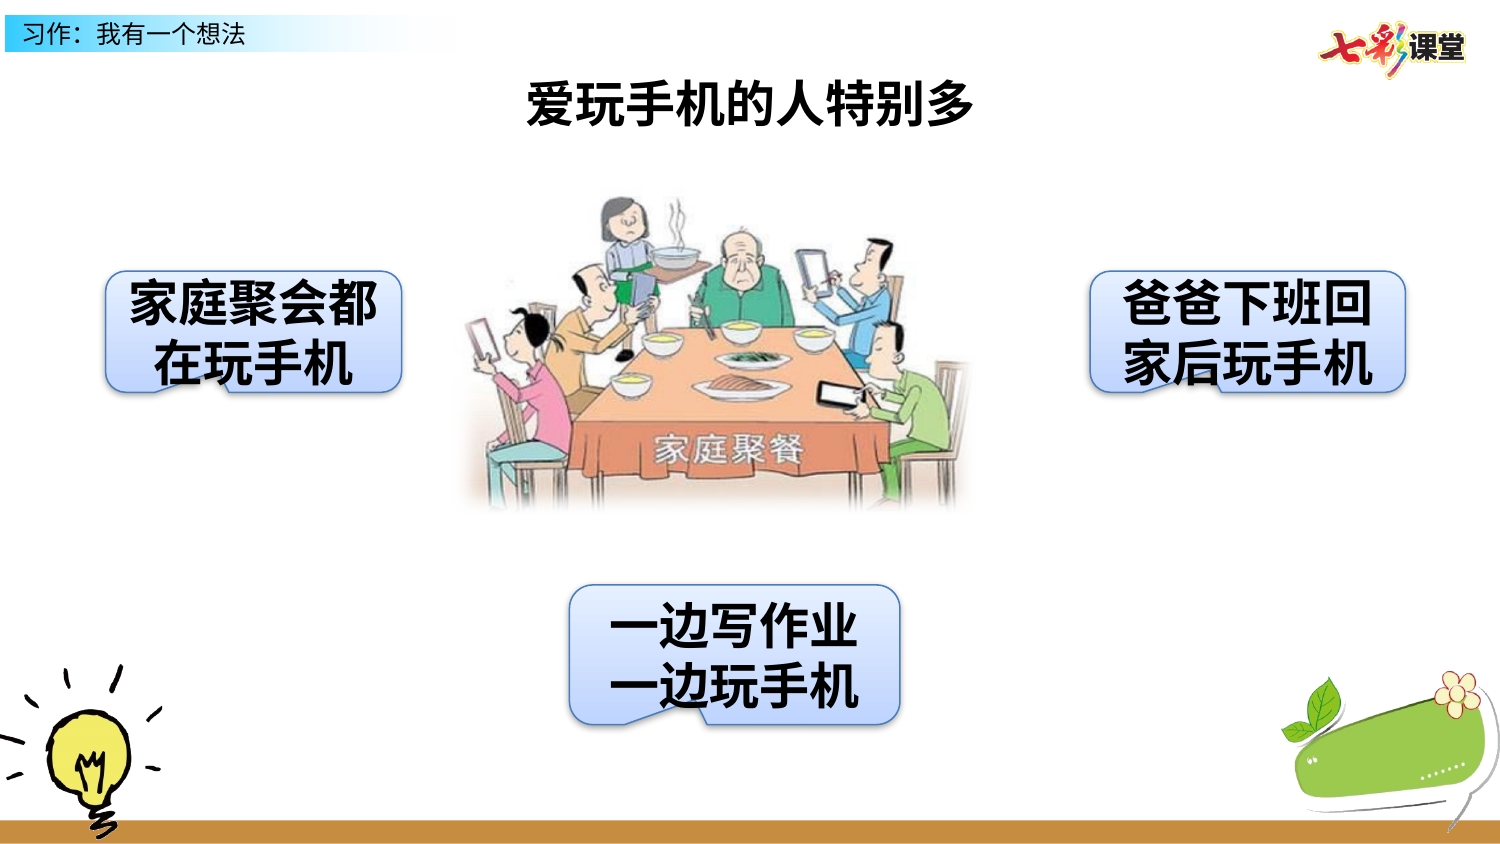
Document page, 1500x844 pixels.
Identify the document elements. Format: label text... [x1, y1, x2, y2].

picture [1316, 20, 1468, 80]
text_box 爸爸下班回家后玩手机 [1089, 270, 1407, 394]
picture [452, 168, 976, 516]
text_box 一边写作业一边玩手机 [568, 584, 901, 726]
picture [1277, 671, 1500, 833]
text_box 家庭聚会都在玩手机 [104, 270, 403, 394]
text_box 爱玩手机的人特别多 [501, 65, 999, 140]
picture [0, 653, 178, 844]
